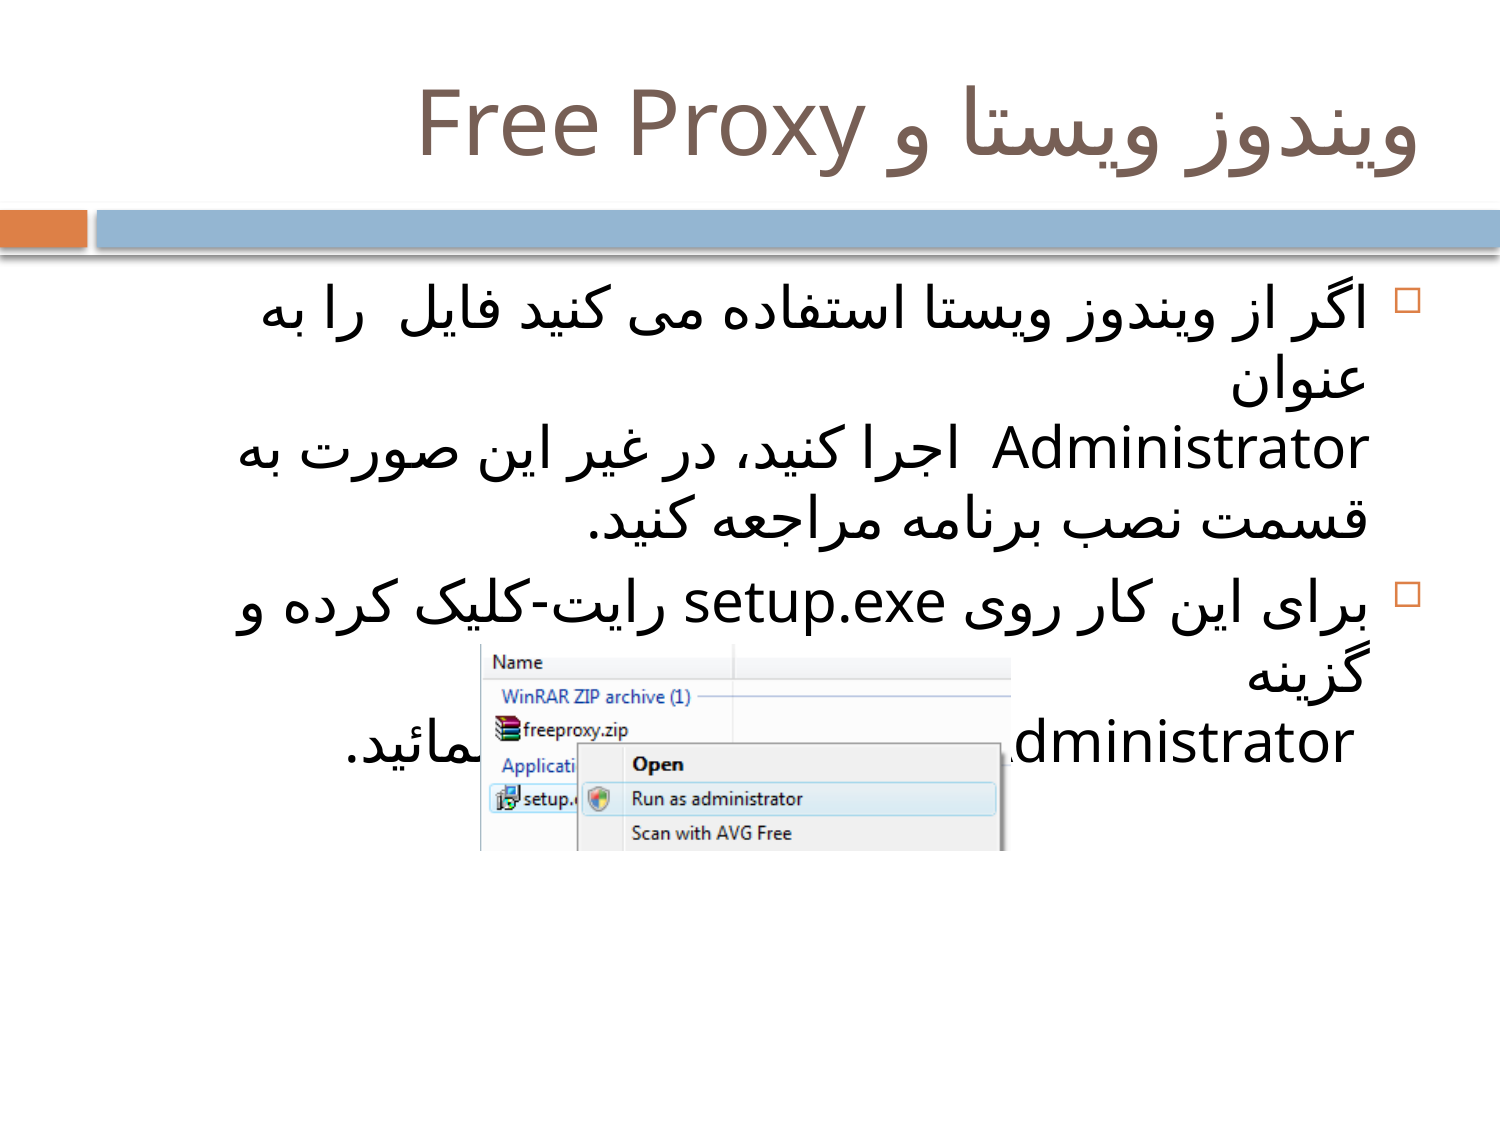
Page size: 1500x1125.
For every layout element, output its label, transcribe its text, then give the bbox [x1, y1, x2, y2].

title ویندوز ویستا و Free Proxy [100, 37, 1438, 200]
picture [480, 644, 1011, 852]
list اگر از ویندوز ویستا استفاده می کنید فایل را به عنوان Administrator اجرا کنید، در غیر این صورت به قسمت نصب برنامه مراجعه کنید. برای این کار روی setup.exe رایت-کلیک کرده و گزینه Run As Administrator را انتحاب نمائید. [100, 262, 1438, 1000]
